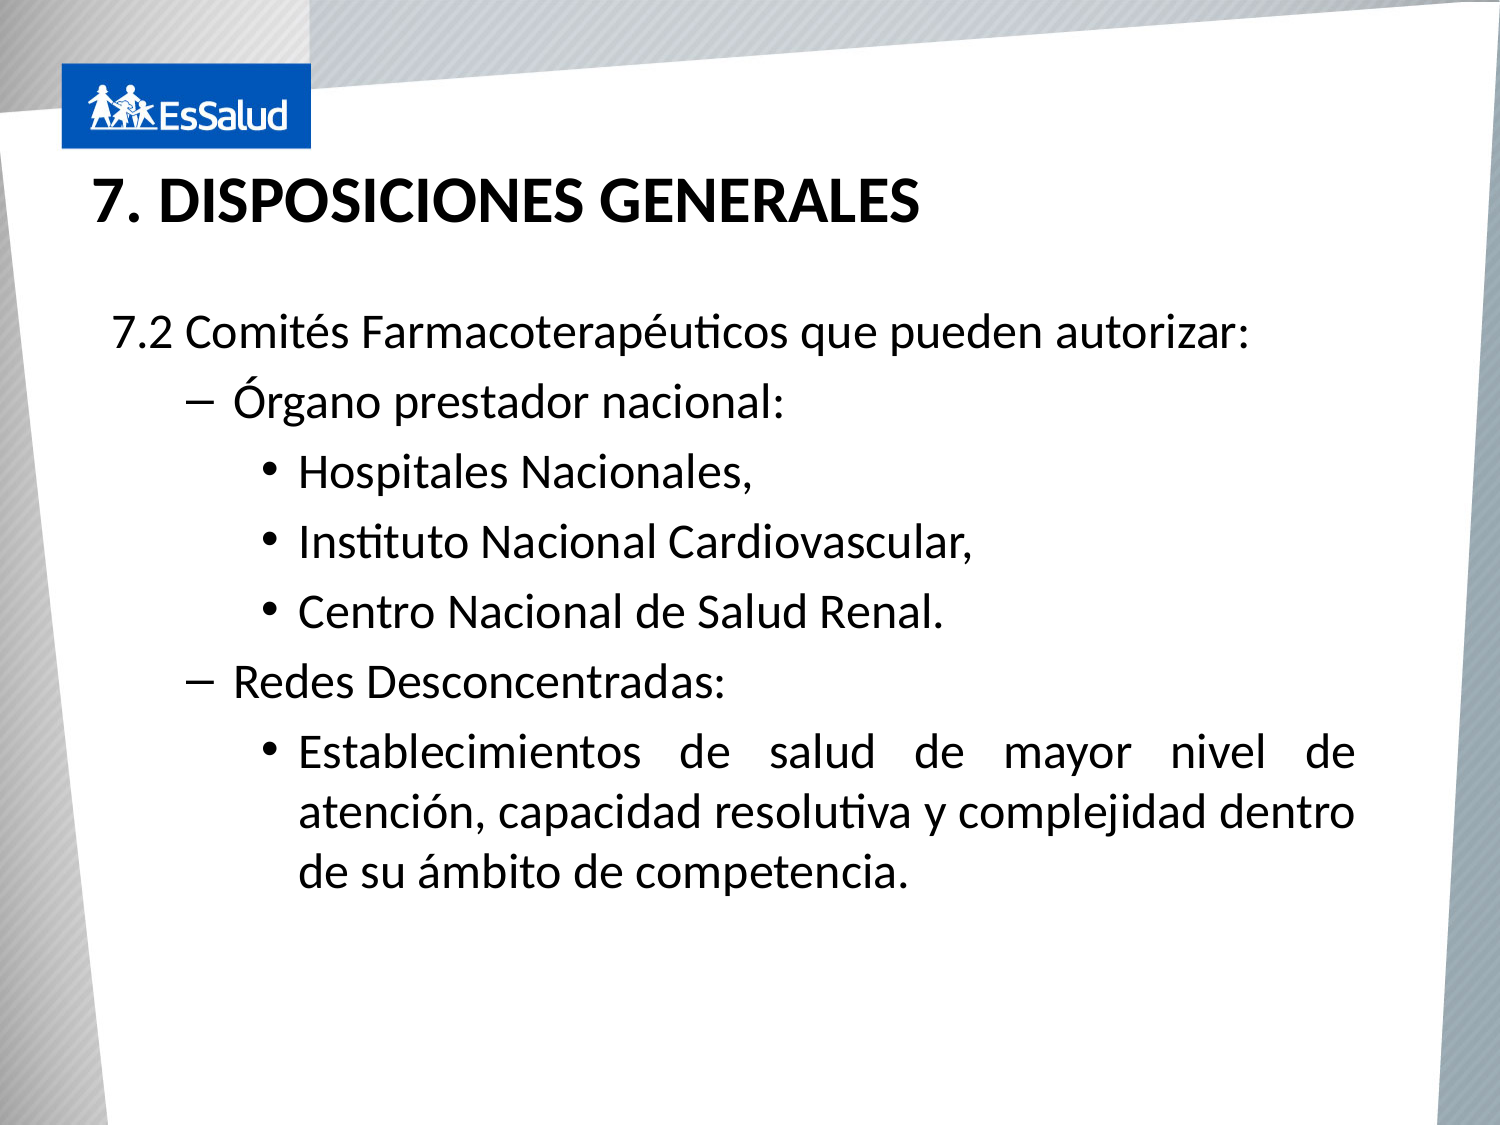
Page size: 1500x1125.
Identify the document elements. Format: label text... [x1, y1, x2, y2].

text_box 7.2 Comités Farmacoterapéuticos que pueden autorizar: Órgano prestador nacional: Hospitales Nacionales, Instituto Nacional Cardiovascular, Centro Nacional de Salud Renal. Redes Desconcentradas: Establecimientos de salud de mayor nivel de atención, capacidad resolutiva y complejidad dentro de su ámbito de competencia. [96, 290, 1372, 941]
title 7. DISPOSICIONES GENERALES [76, 149, 1069, 244]
picture [0, 0, 1500, 1125]
